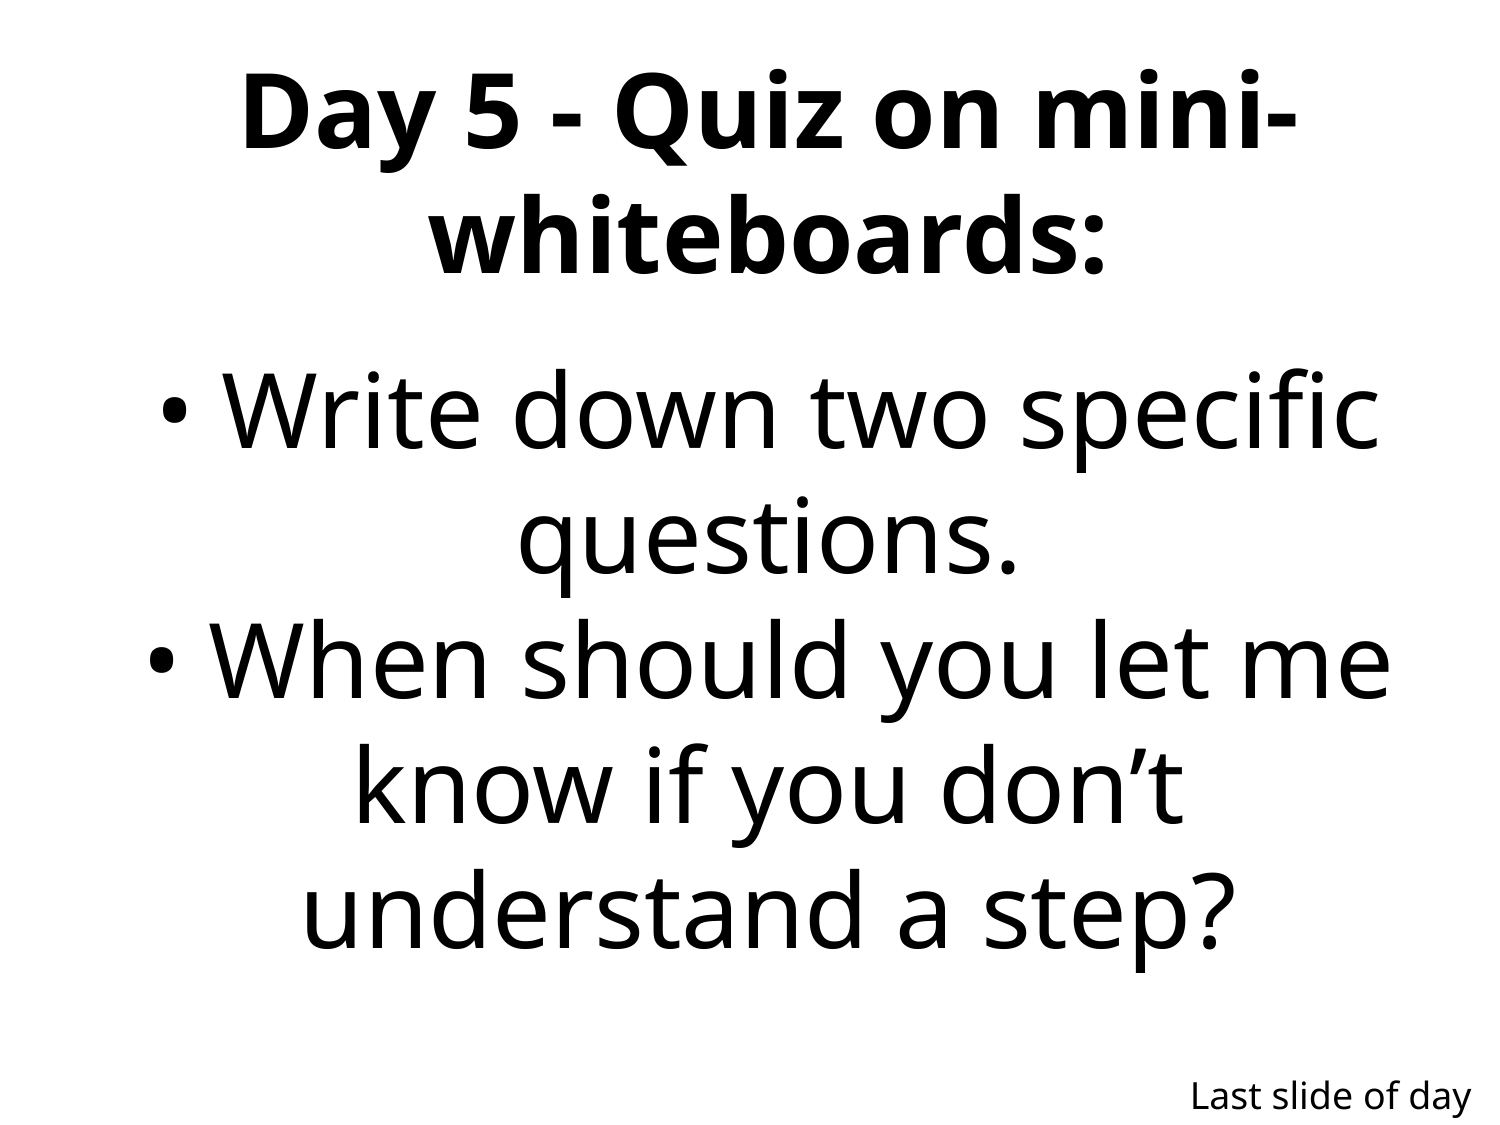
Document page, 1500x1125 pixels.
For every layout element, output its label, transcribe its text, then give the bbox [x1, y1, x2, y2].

text_box Day 5 - Quiz on mini-whiteboards: • Write down two specific questions. • When should you let me know if you don’t understand a step? [99, 37, 1438, 977]
text_box Last slide of day 5 [1175, 1064, 1500, 1125]
